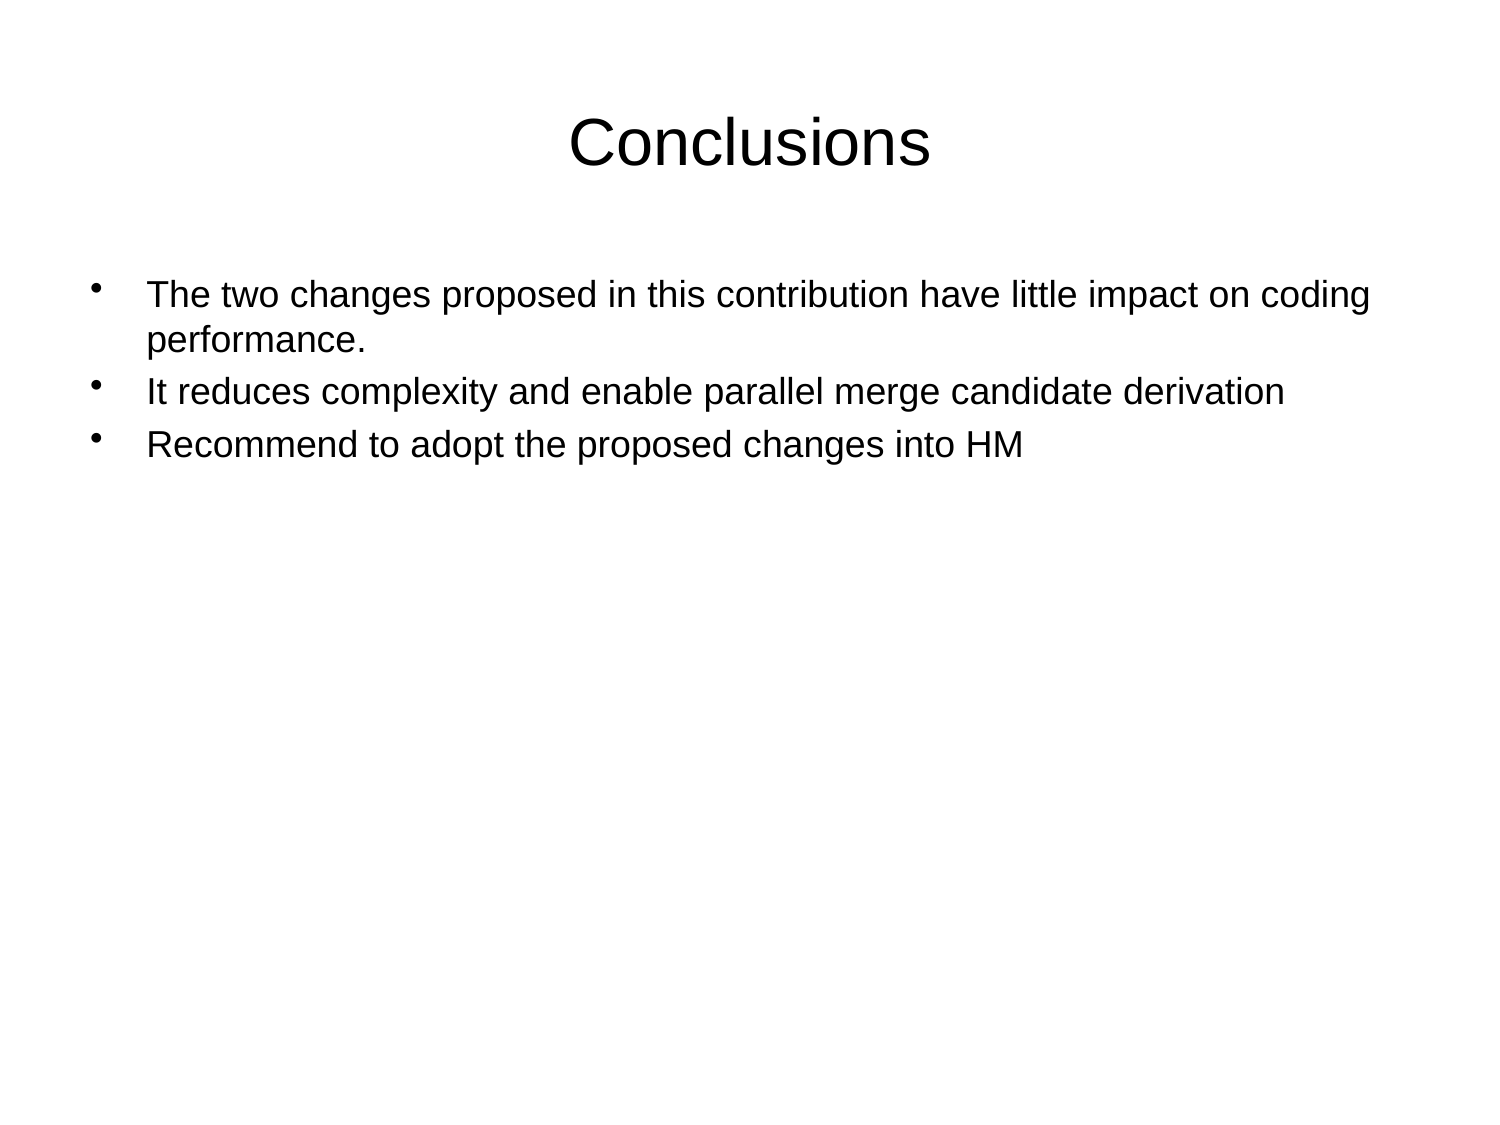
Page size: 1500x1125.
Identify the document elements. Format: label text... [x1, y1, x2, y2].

title Conclusions [74, 44, 1426, 233]
list The two changes proposed in this contribution have little impact on coding performance. It reduces complexity and enable parallel merge candidate derivation Recommend to adopt the proposed changes into HM [74, 262, 1426, 1006]
